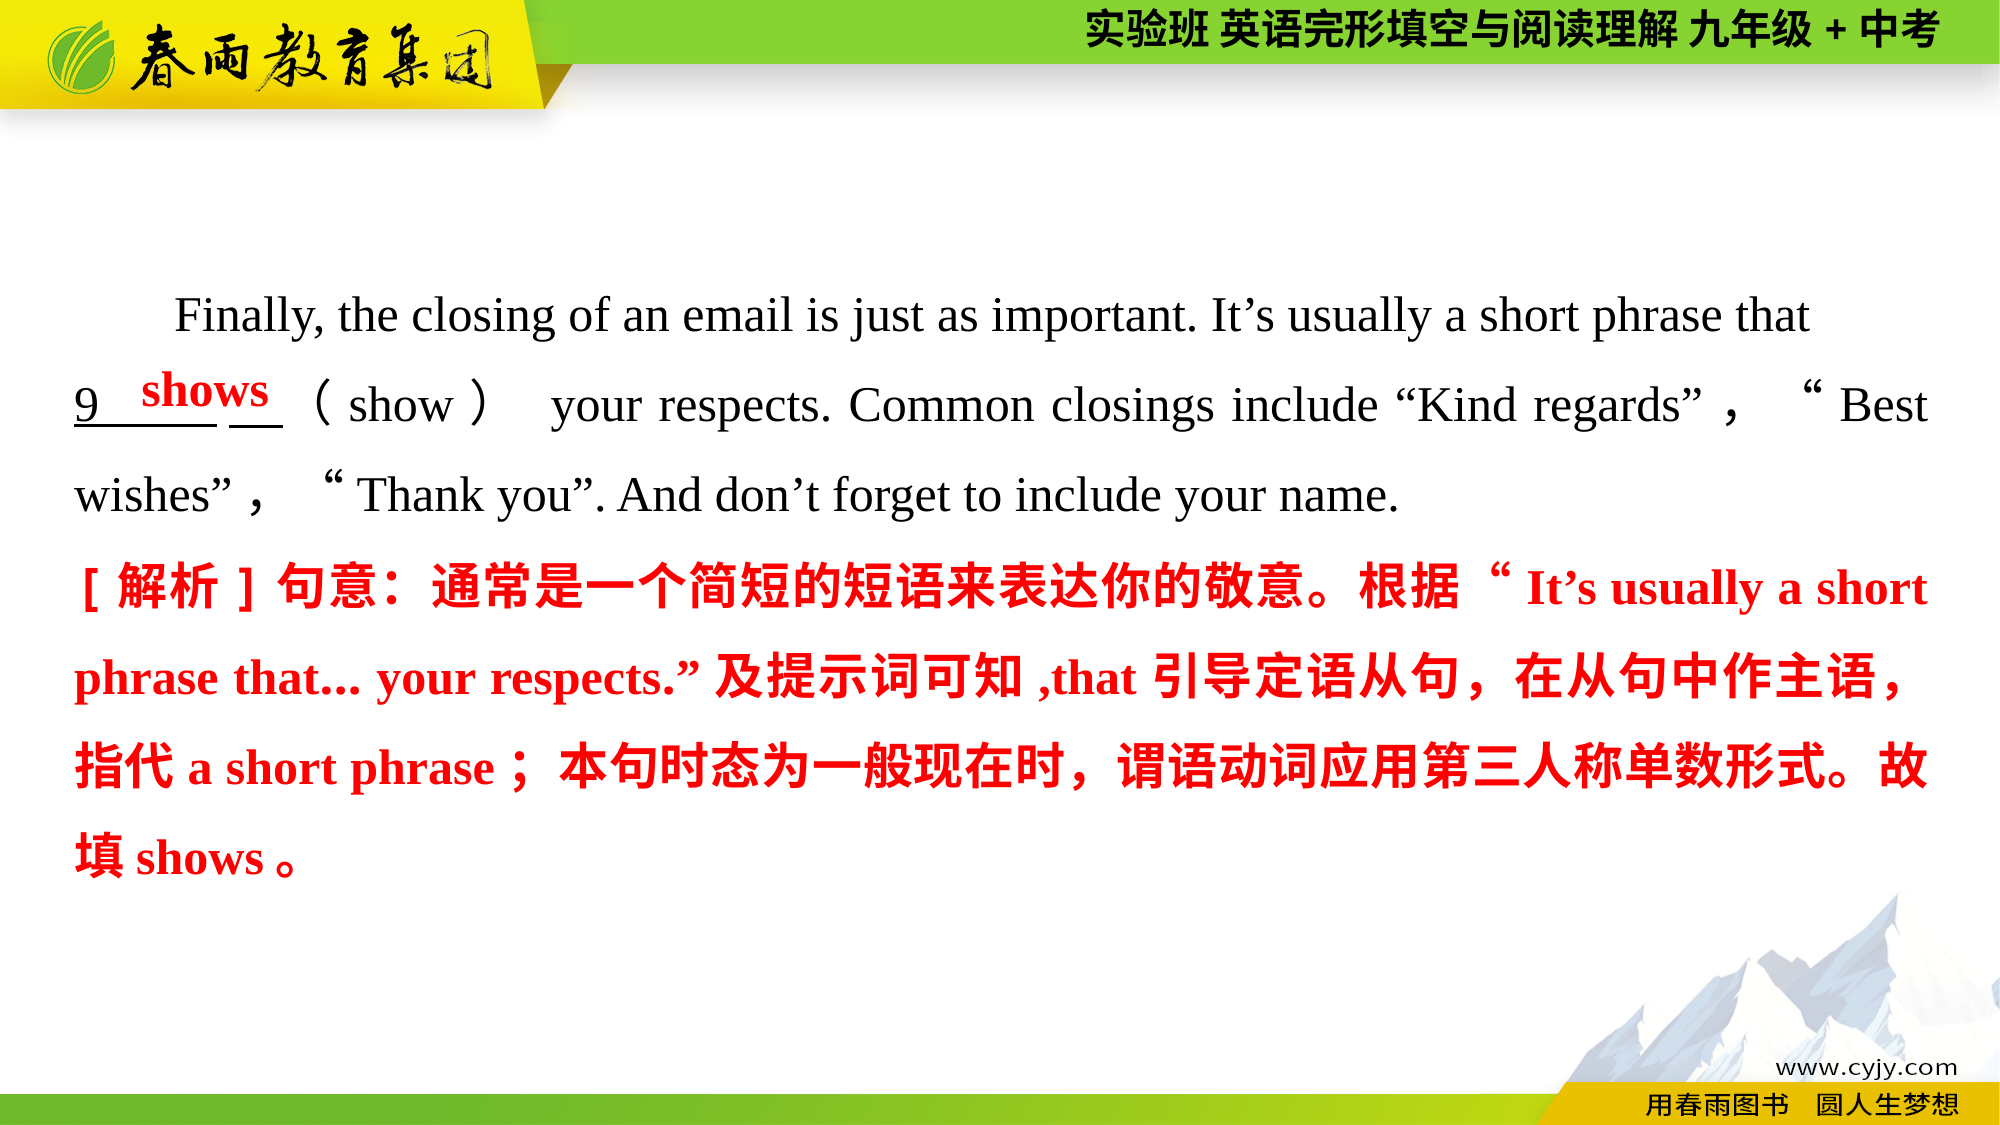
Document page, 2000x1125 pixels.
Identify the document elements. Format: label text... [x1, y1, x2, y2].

picture [0, 0, 2000, 1125]
text_box [解析]句意：通常是一个简短的短语来表达你的敬意。根据“It’s usually a short phrase that... your respects.”及提示词可知,that引导定语从句，在从句中作主语，指代a short phrase；本句时态为一般现在时，谓语动词应用第三人称单数形式。故填shows。 [59, 532, 1944, 893]
list Finally, the closing of an email is just as important. It’s usually a short phrase that 9 （show） your respects. Common closings include “Kind regards”，“Best wishes”，“Thank you”. And don’t forget to include your name. [59, 243, 1944, 532]
text_box shows [126, 349, 285, 425]
